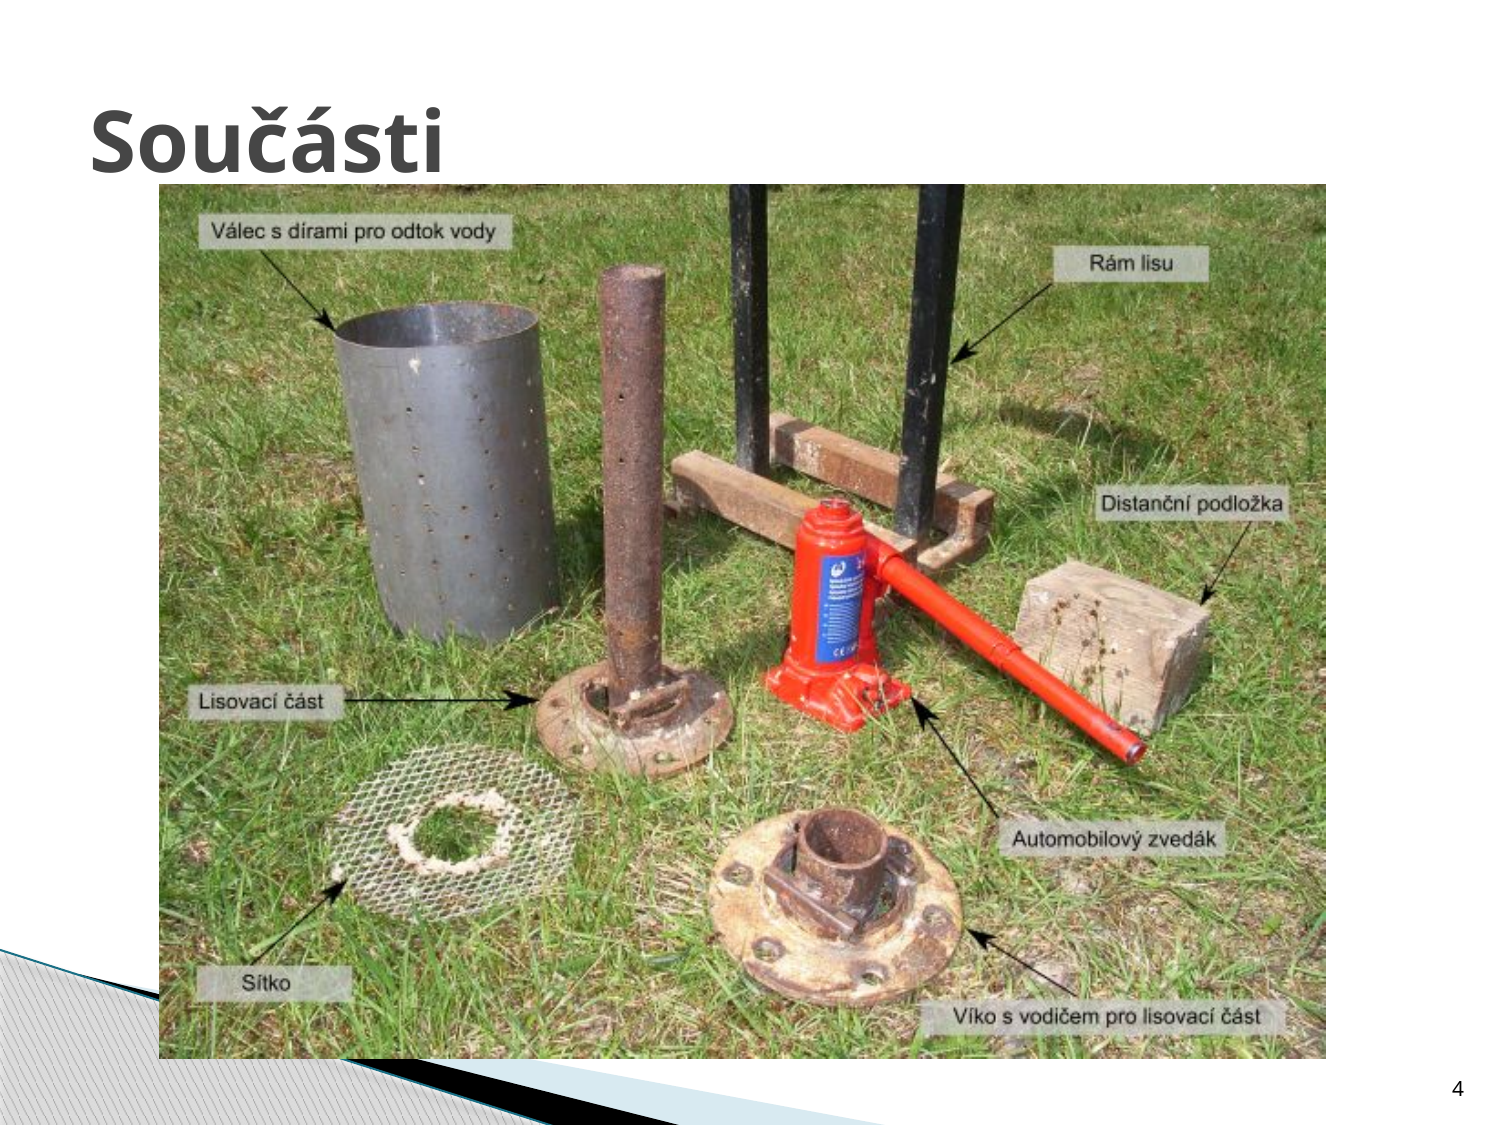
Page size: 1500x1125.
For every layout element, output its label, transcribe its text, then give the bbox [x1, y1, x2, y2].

picture [159, 184, 1326, 1059]
slide_number 4 [1418, 1051, 1479, 1112]
title Součásti [75, 45, 1425, 233]
